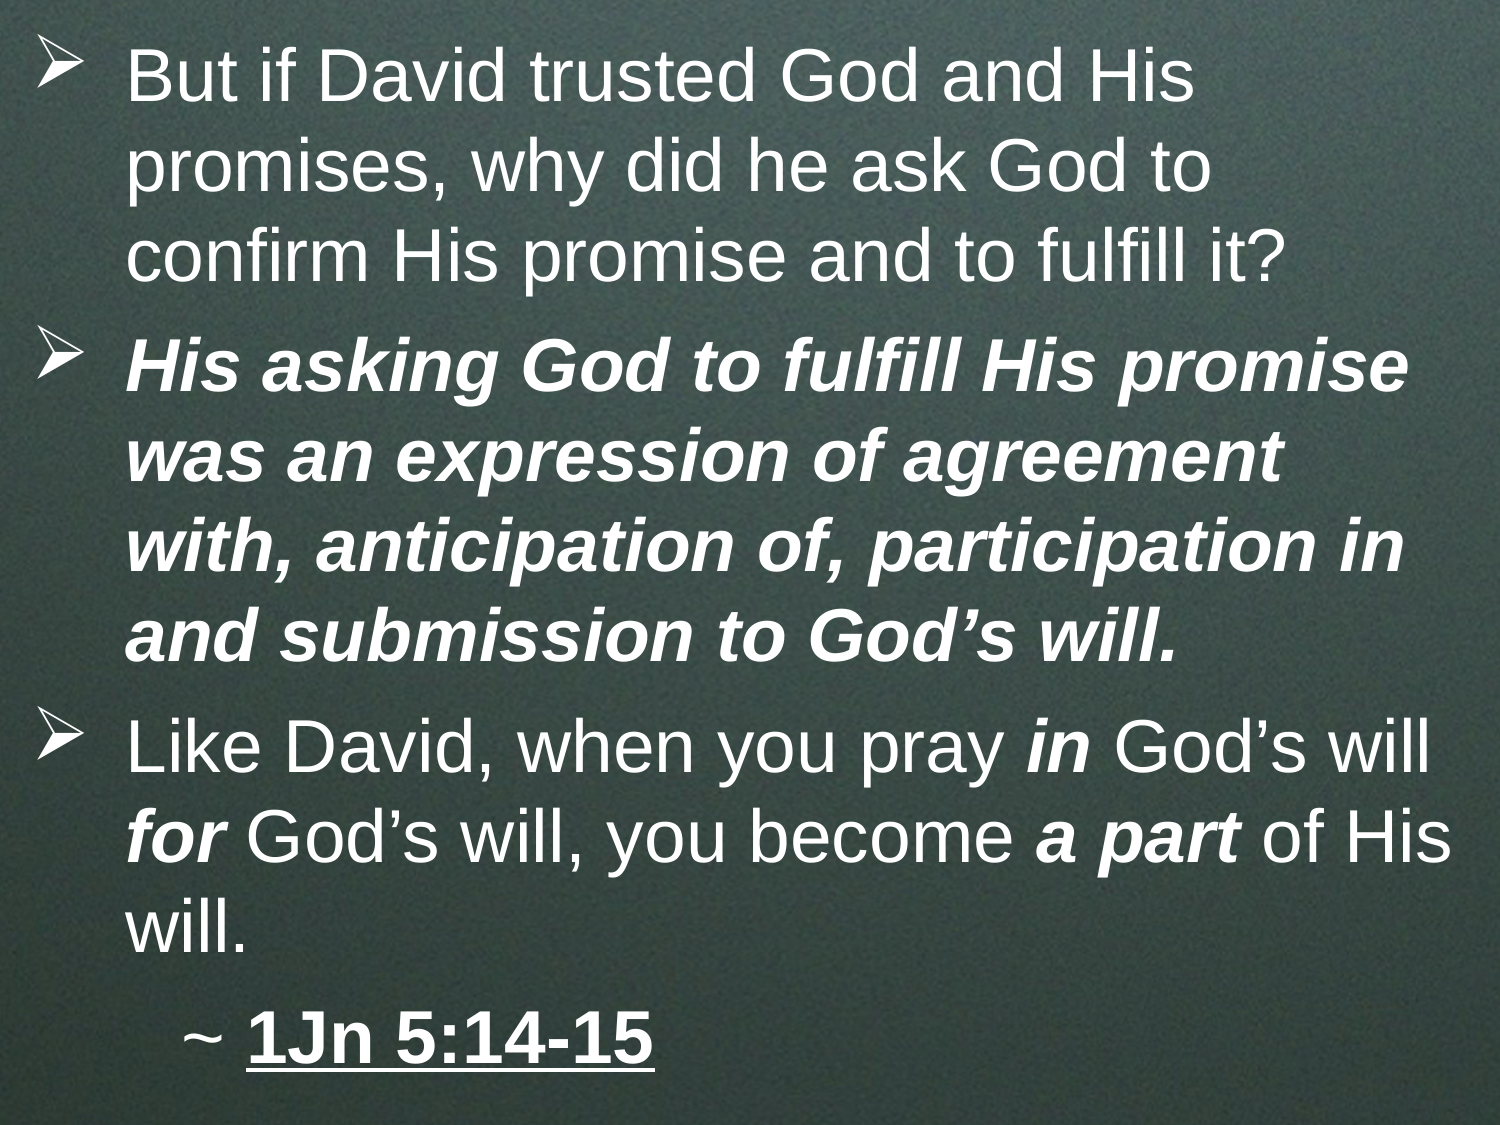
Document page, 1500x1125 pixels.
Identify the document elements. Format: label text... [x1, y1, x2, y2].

picture [0, 0, 1500, 1125]
subtitle But if David trusted God and His promises, why did he ask God to confirm His promise and to fulfill it? His asking God to fulfill His promise was an expression of agreement with, anticipation of, participation in and submission to God’s will. Like David, when you pray in God’s will for God’s will, you become a part of His will. ~ 1Jn 5:14-15 [16, 18, 1482, 1110]
